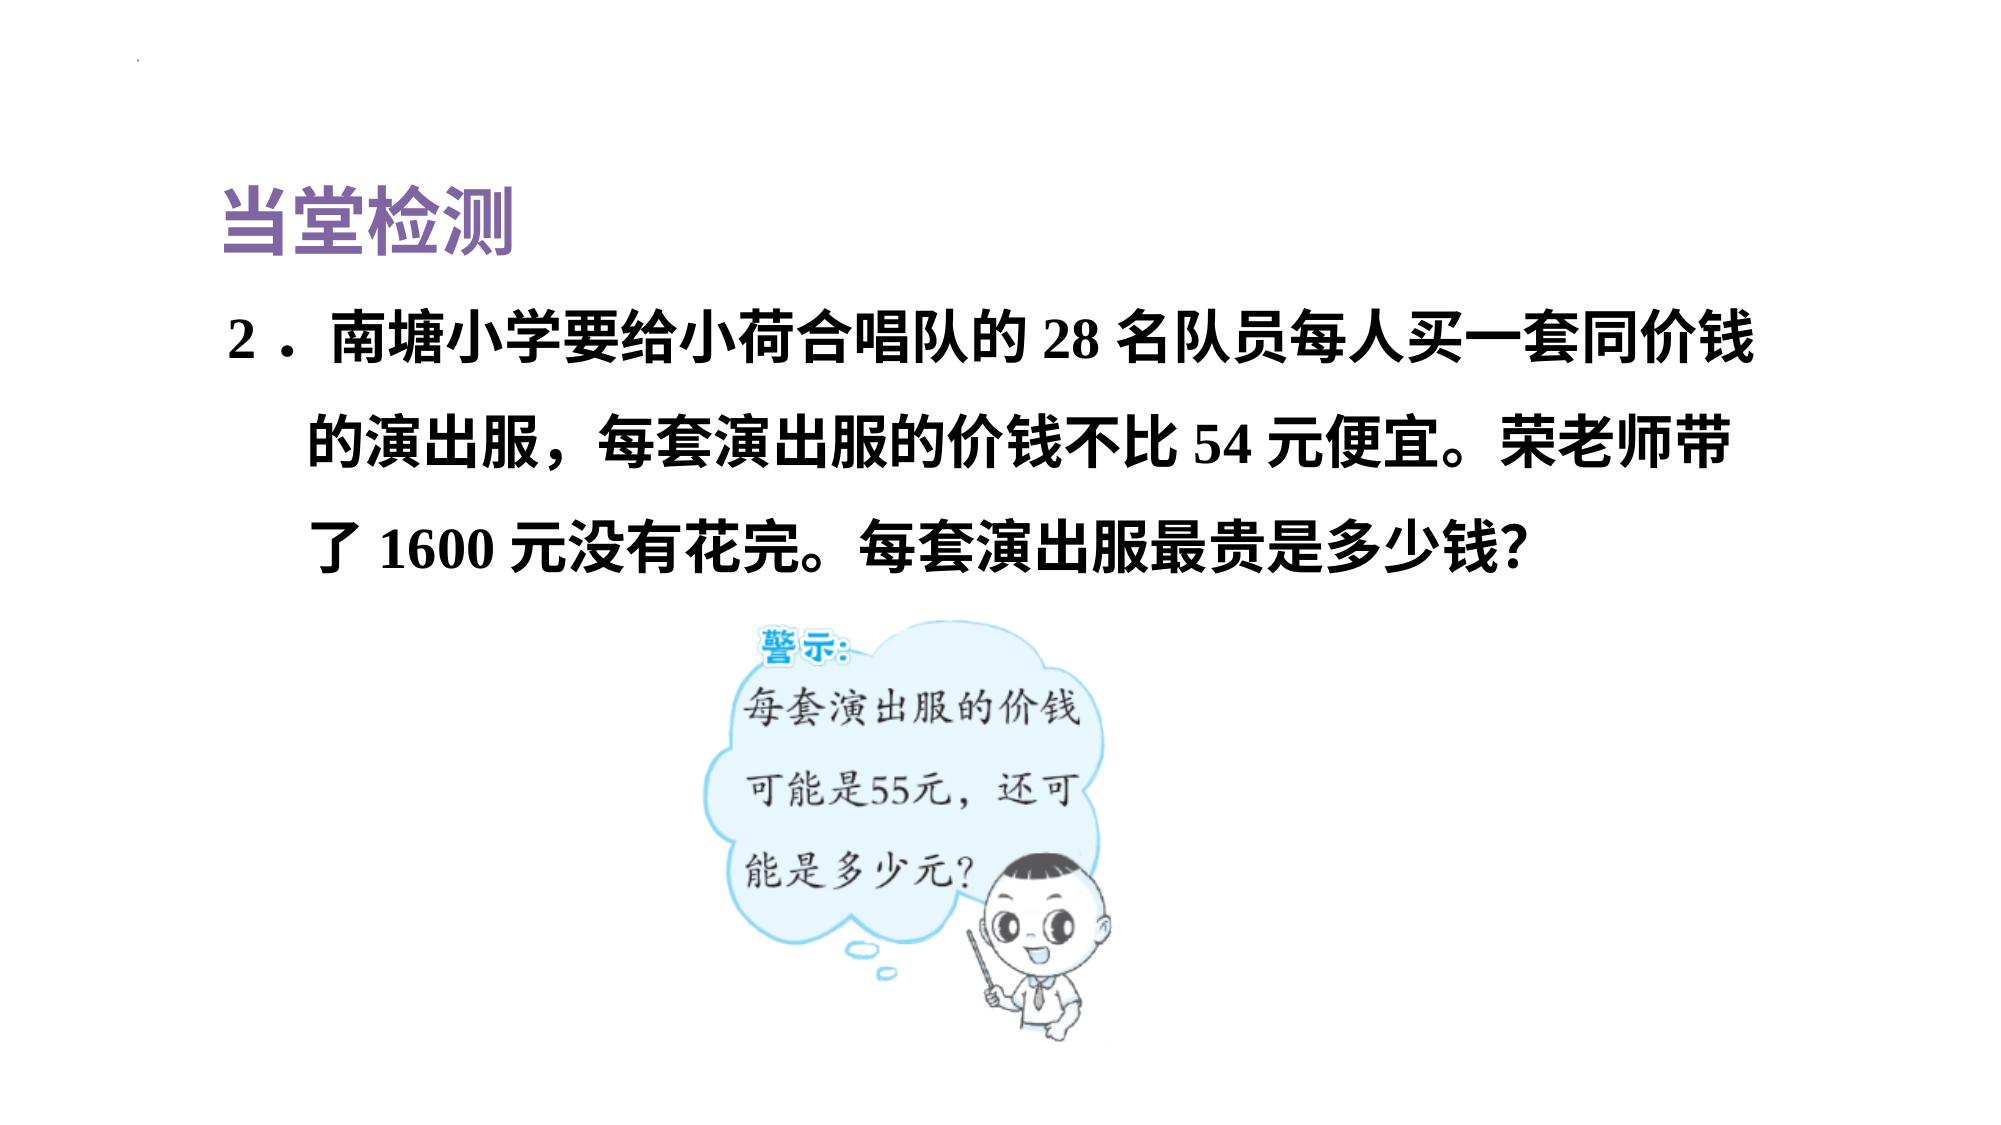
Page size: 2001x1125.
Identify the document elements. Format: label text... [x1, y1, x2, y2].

text_box 当堂检测 [201, 167, 541, 272]
text_box 2．南塘小学要给小荷合唱队的28名队员每人买一套同价钱的演出服，每套演出服的价钱不比54元便宜。荣老师带了1600元没有花完。每套演出服最贵是多少钱？ [207, 255, 1778, 591]
picture [697, 599, 1138, 1050]
